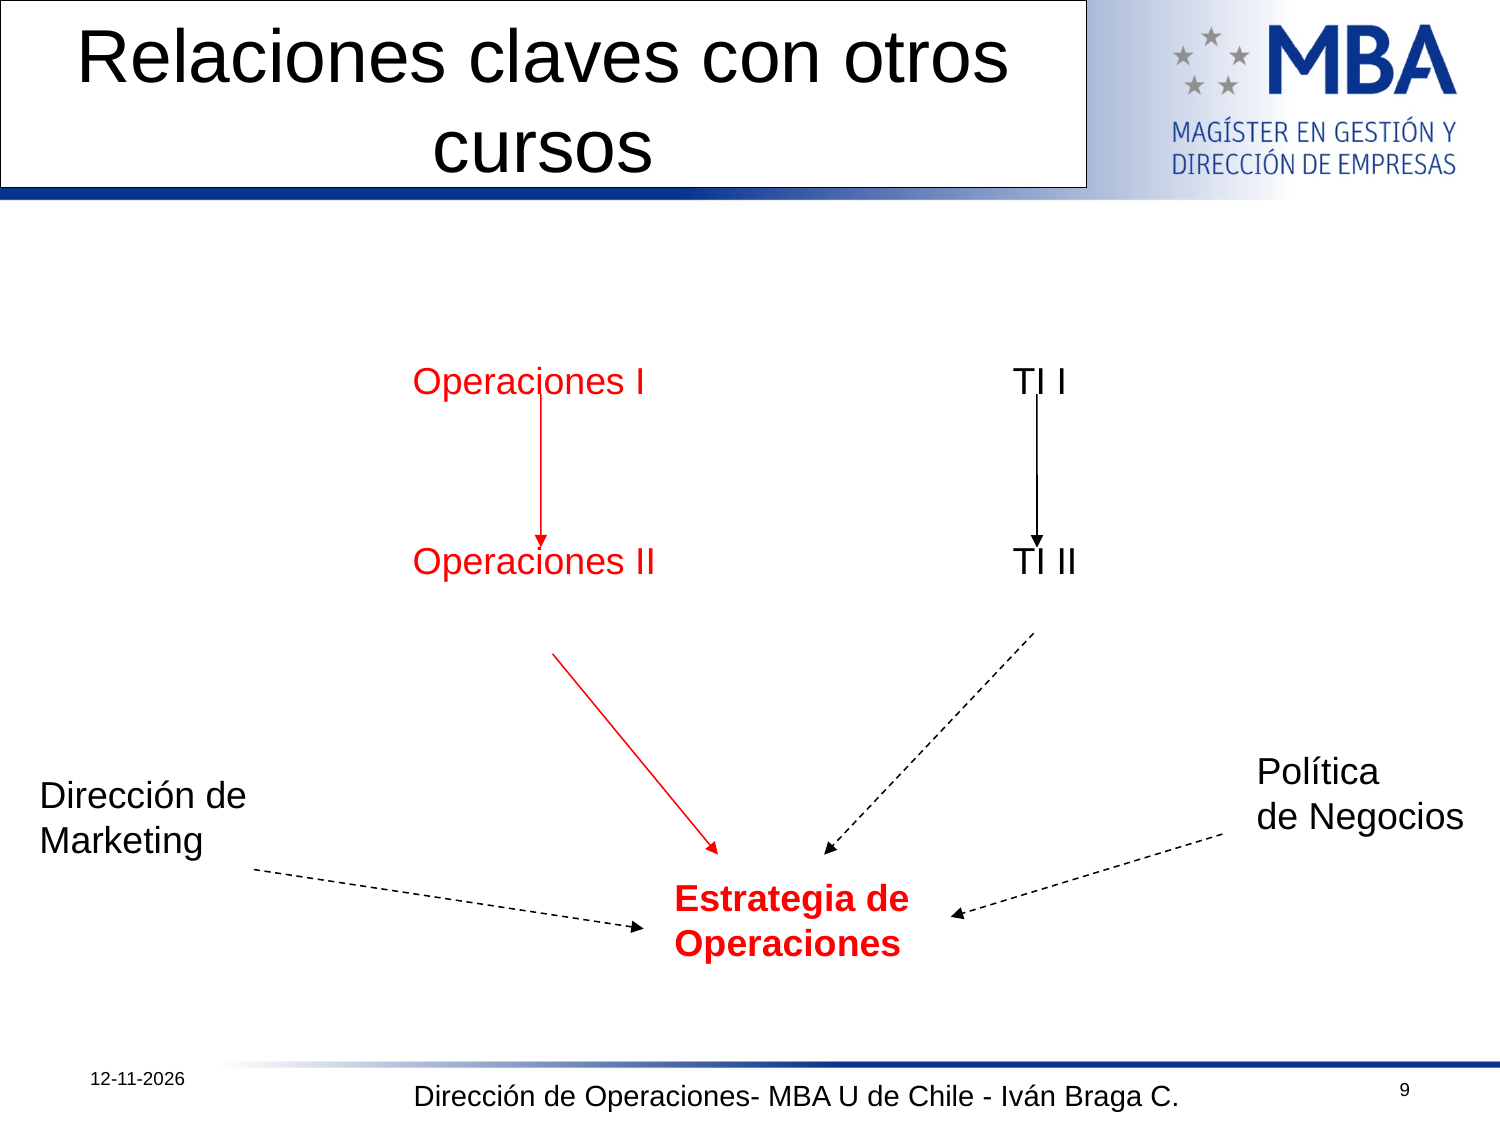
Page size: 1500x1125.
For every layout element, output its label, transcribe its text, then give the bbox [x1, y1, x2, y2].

slide_number 9 [1234, 1070, 1426, 1125]
picture [0, 0, 1500, 1125]
text_box Política de Negocios [1241, 739, 1480, 845]
text_box [534, 393, 548, 548]
text_box [552, 653, 718, 855]
text_box [628, 920, 644, 933]
text_box [824, 841, 838, 855]
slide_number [74, 1058, 426, 1103]
text_box Estrategia de Operaciones [659, 866, 936, 972]
text_box [950, 907, 967, 920]
text_box Dirección de Marketing [24, 763, 262, 868]
text_box [1030, 393, 1044, 548]
text_box Operaciones I TI I Operaciones II TI II [398, 349, 1093, 590]
title Relaciones claves con otros cursos [0, 0, 1087, 188]
footer [501, 1070, 1034, 1125]
